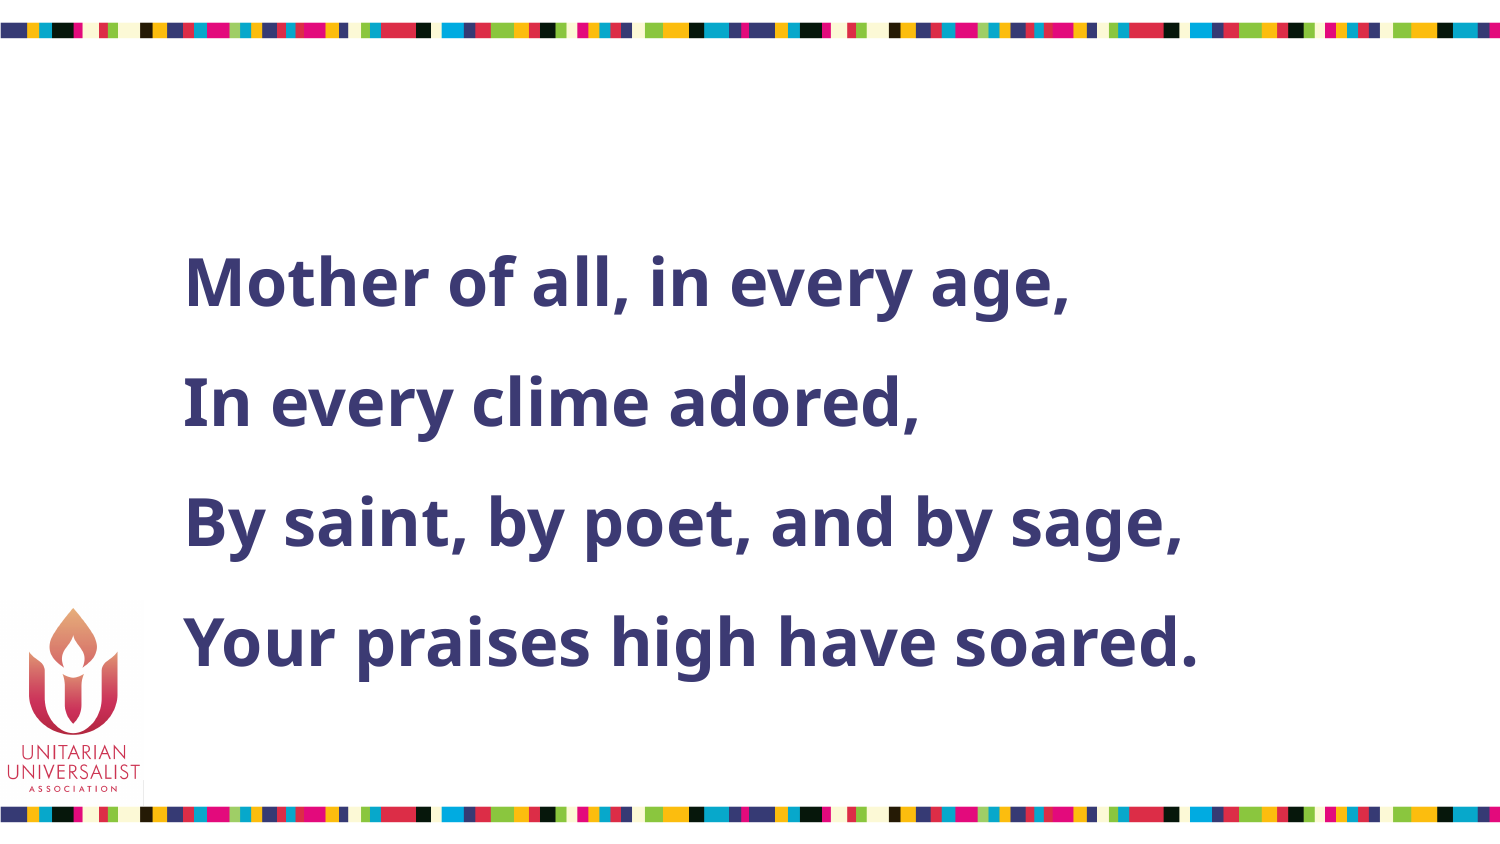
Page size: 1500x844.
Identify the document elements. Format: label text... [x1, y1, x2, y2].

picture [0, 22, 1500, 40]
text_box Mother of all, in every age, In every clime adored, By saint, by poet, and by sage, Your praises high have soared. [168, 184, 1500, 695]
picture [0, 600, 1500, 824]
